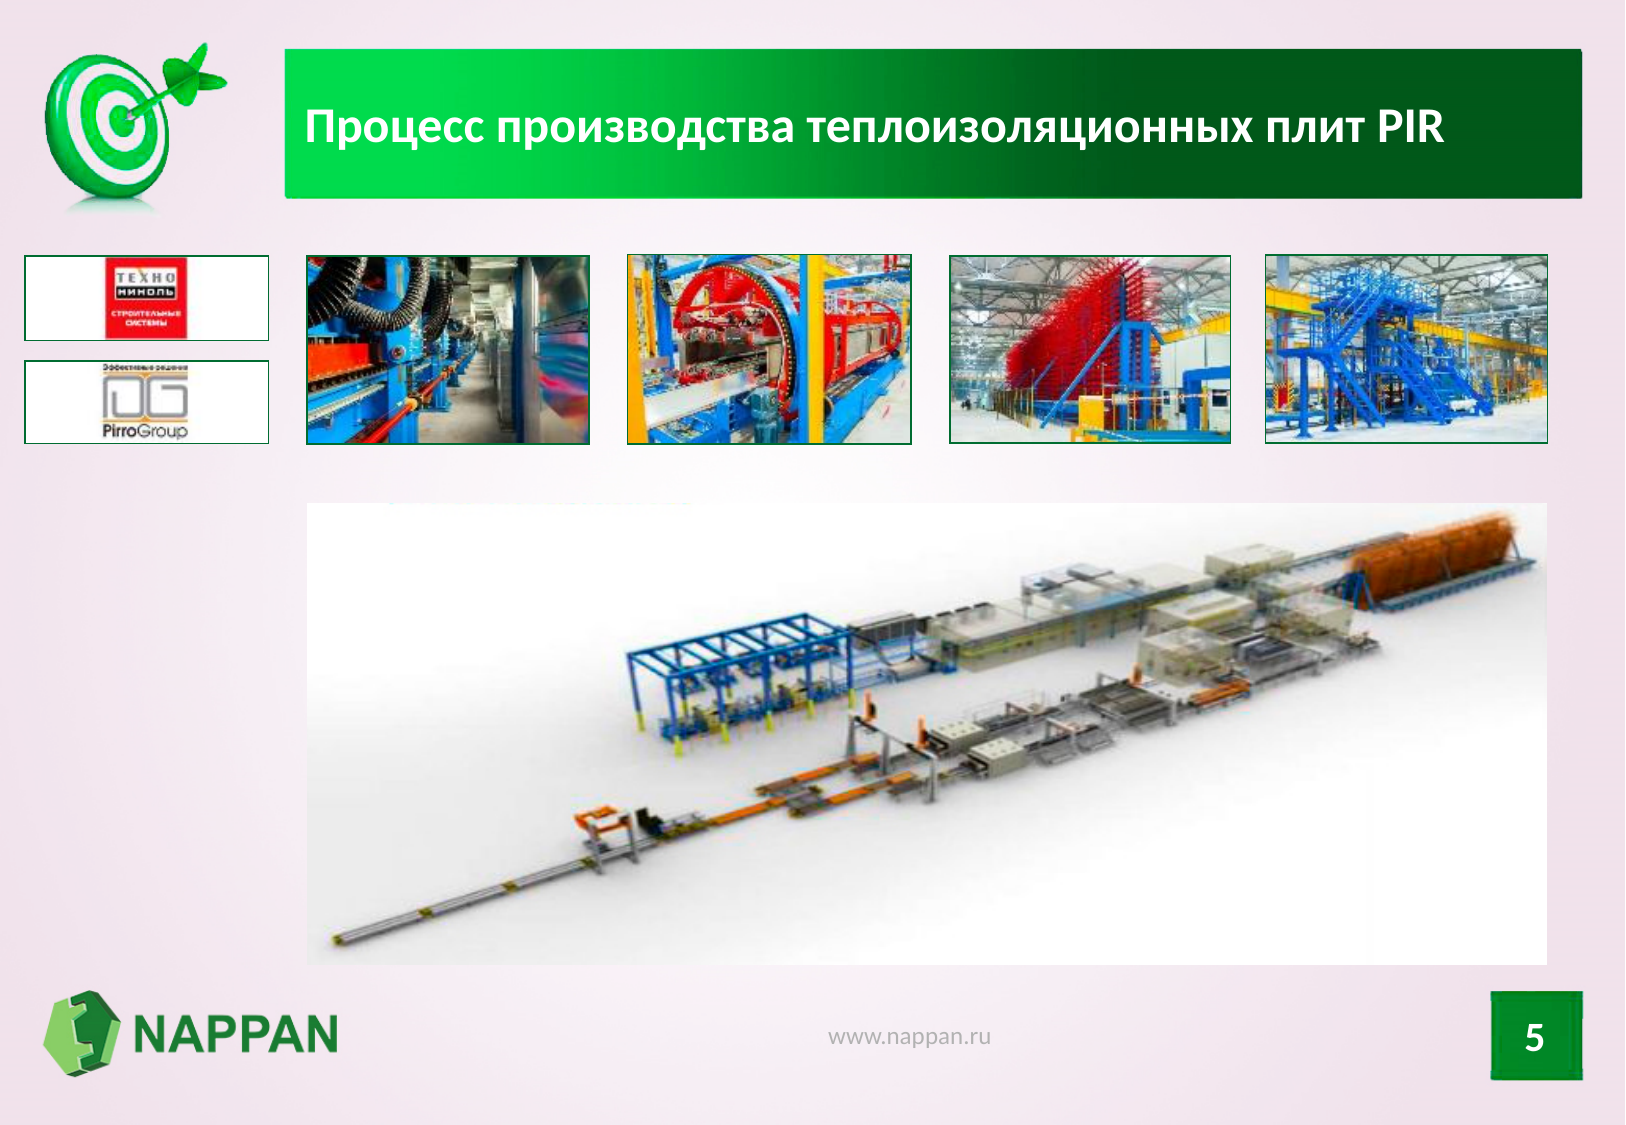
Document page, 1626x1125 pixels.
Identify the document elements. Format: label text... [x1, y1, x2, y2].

slide_number 5 [1485, 987, 1585, 1083]
footer www.nappan.ru [646, 1005, 1174, 1065]
picture [0, 0, 1625, 1125]
title Процесс производства теплоизоляционных плит PIR [289, 49, 1585, 197]
